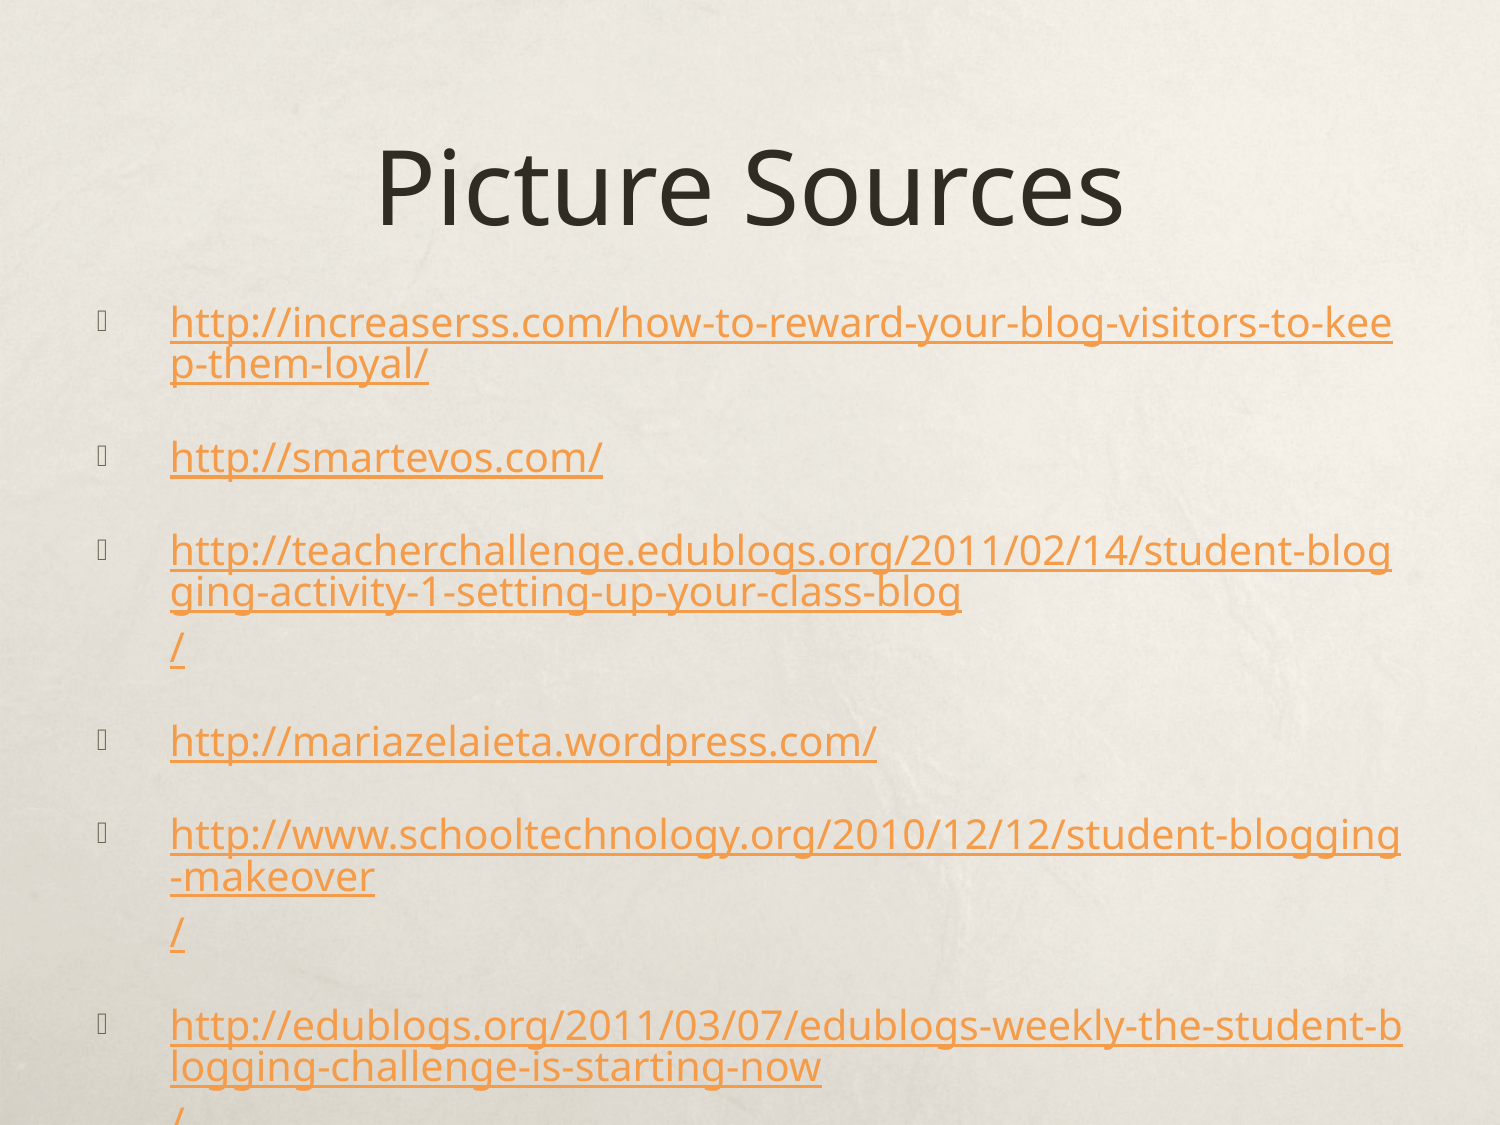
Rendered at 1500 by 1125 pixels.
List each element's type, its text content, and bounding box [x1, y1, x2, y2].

list http://increaserss.com/how-to-reward-your-blog-visitors-to-keep-them-loyal/ http://smartevos.com/ http://teacherchallenge.edublogs.org/2011/02/14/student-blogging-activity-1-setting-up-your-class-blog/ http://mariazelaieta.wordpress.com/ http://www.schooltechnology.org/2010/12/12/student-blogging-makeover/ http://edublogs.org/2011/03/07/edublogs-weekly-the-student-blogging-challenge-is-starting-now/ [81, 288, 1419, 1005]
title Picture Sources [81, 15, 1419, 254]
